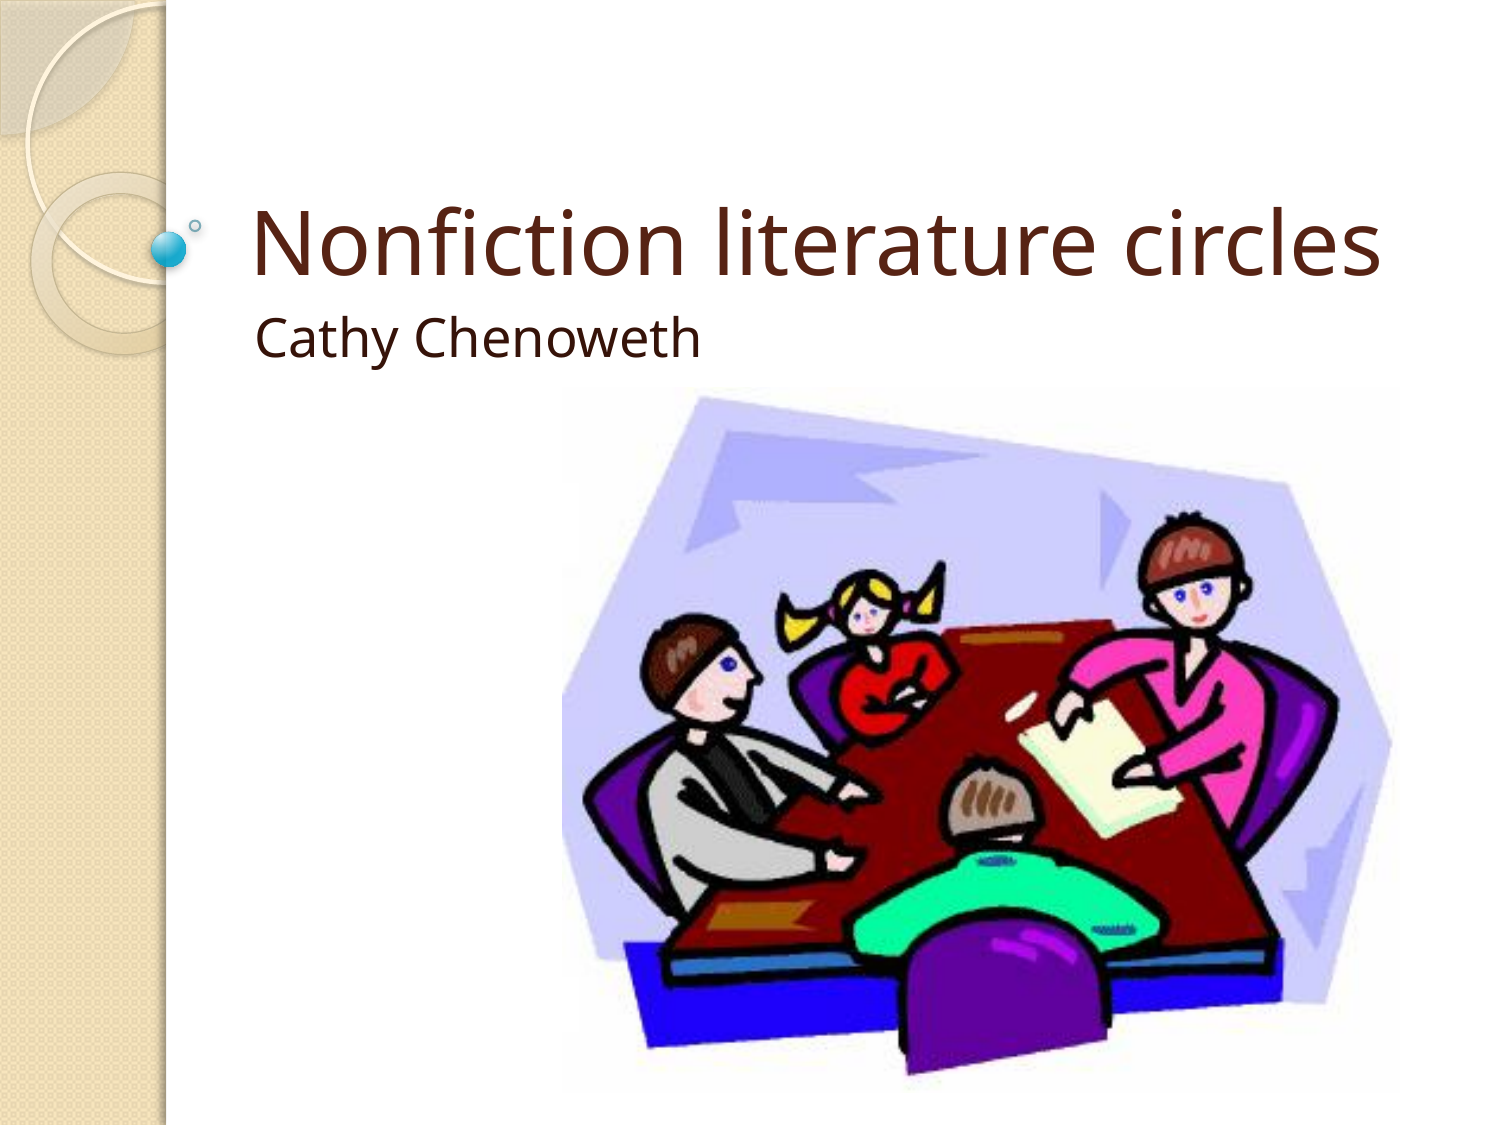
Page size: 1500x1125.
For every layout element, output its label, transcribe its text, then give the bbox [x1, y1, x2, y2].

title Nonfiction literature circles [234, 59, 1450, 301]
picture [562, 387, 1401, 1093]
subtitle Cathy Chenoweth [234, 303, 1450, 591]
